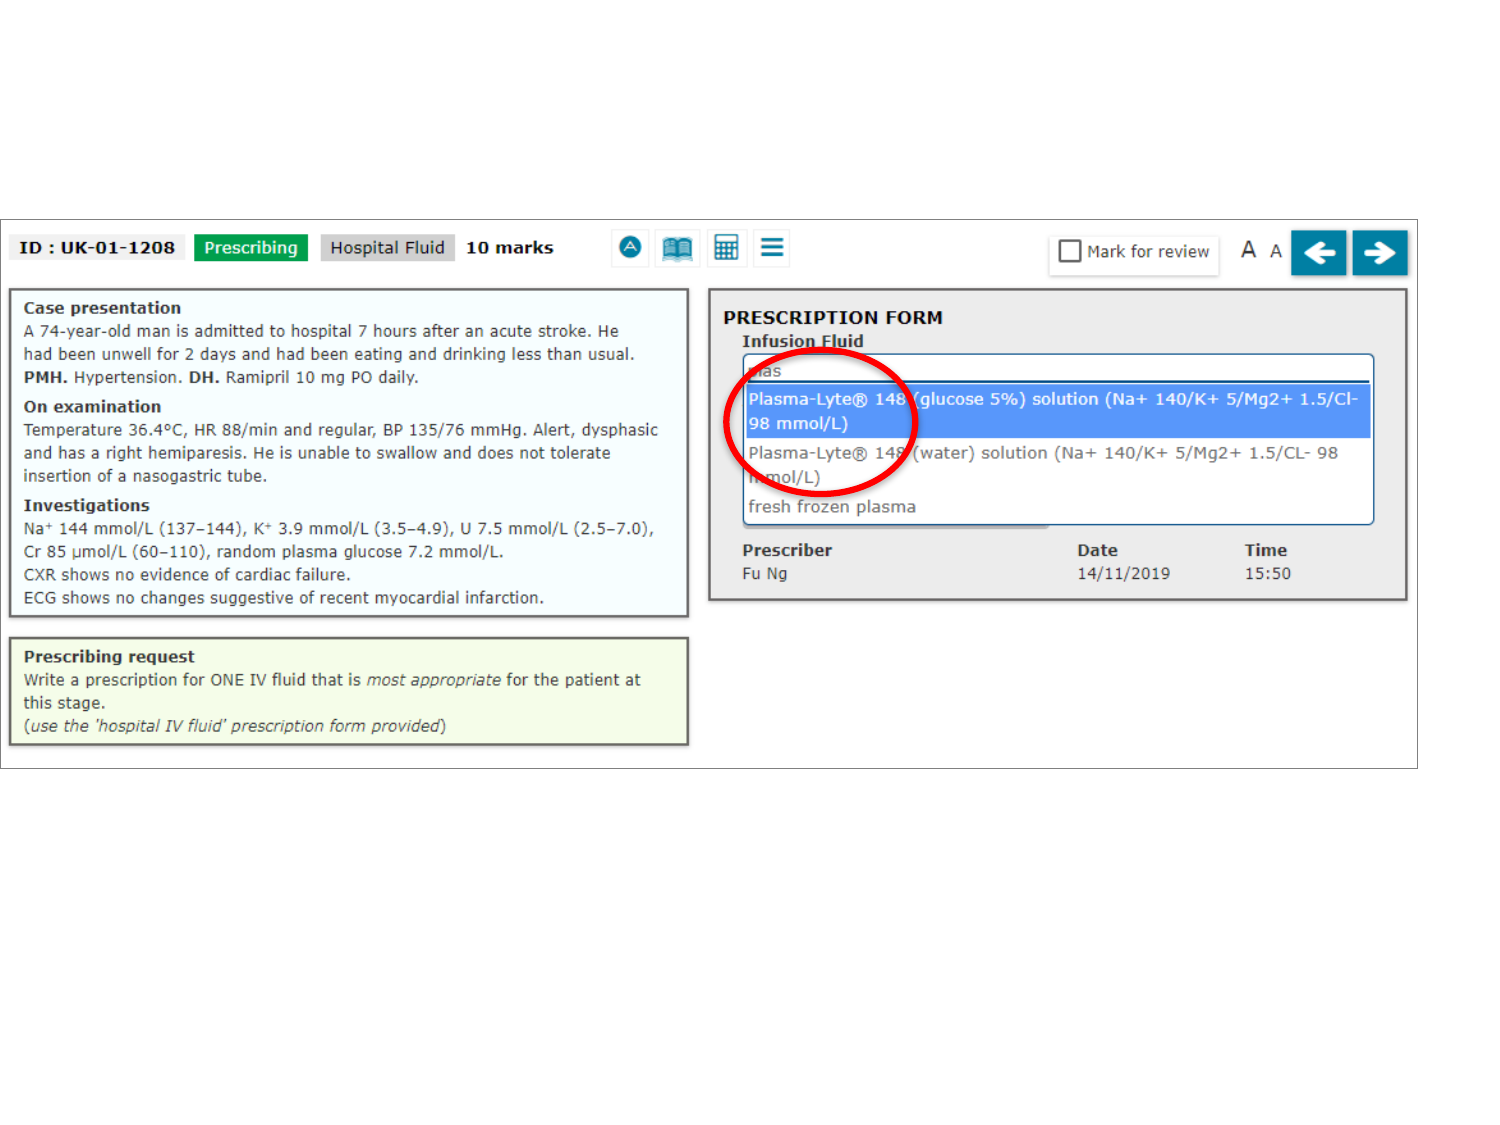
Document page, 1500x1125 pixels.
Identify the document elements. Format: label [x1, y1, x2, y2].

picture [0, 219, 1418, 769]
